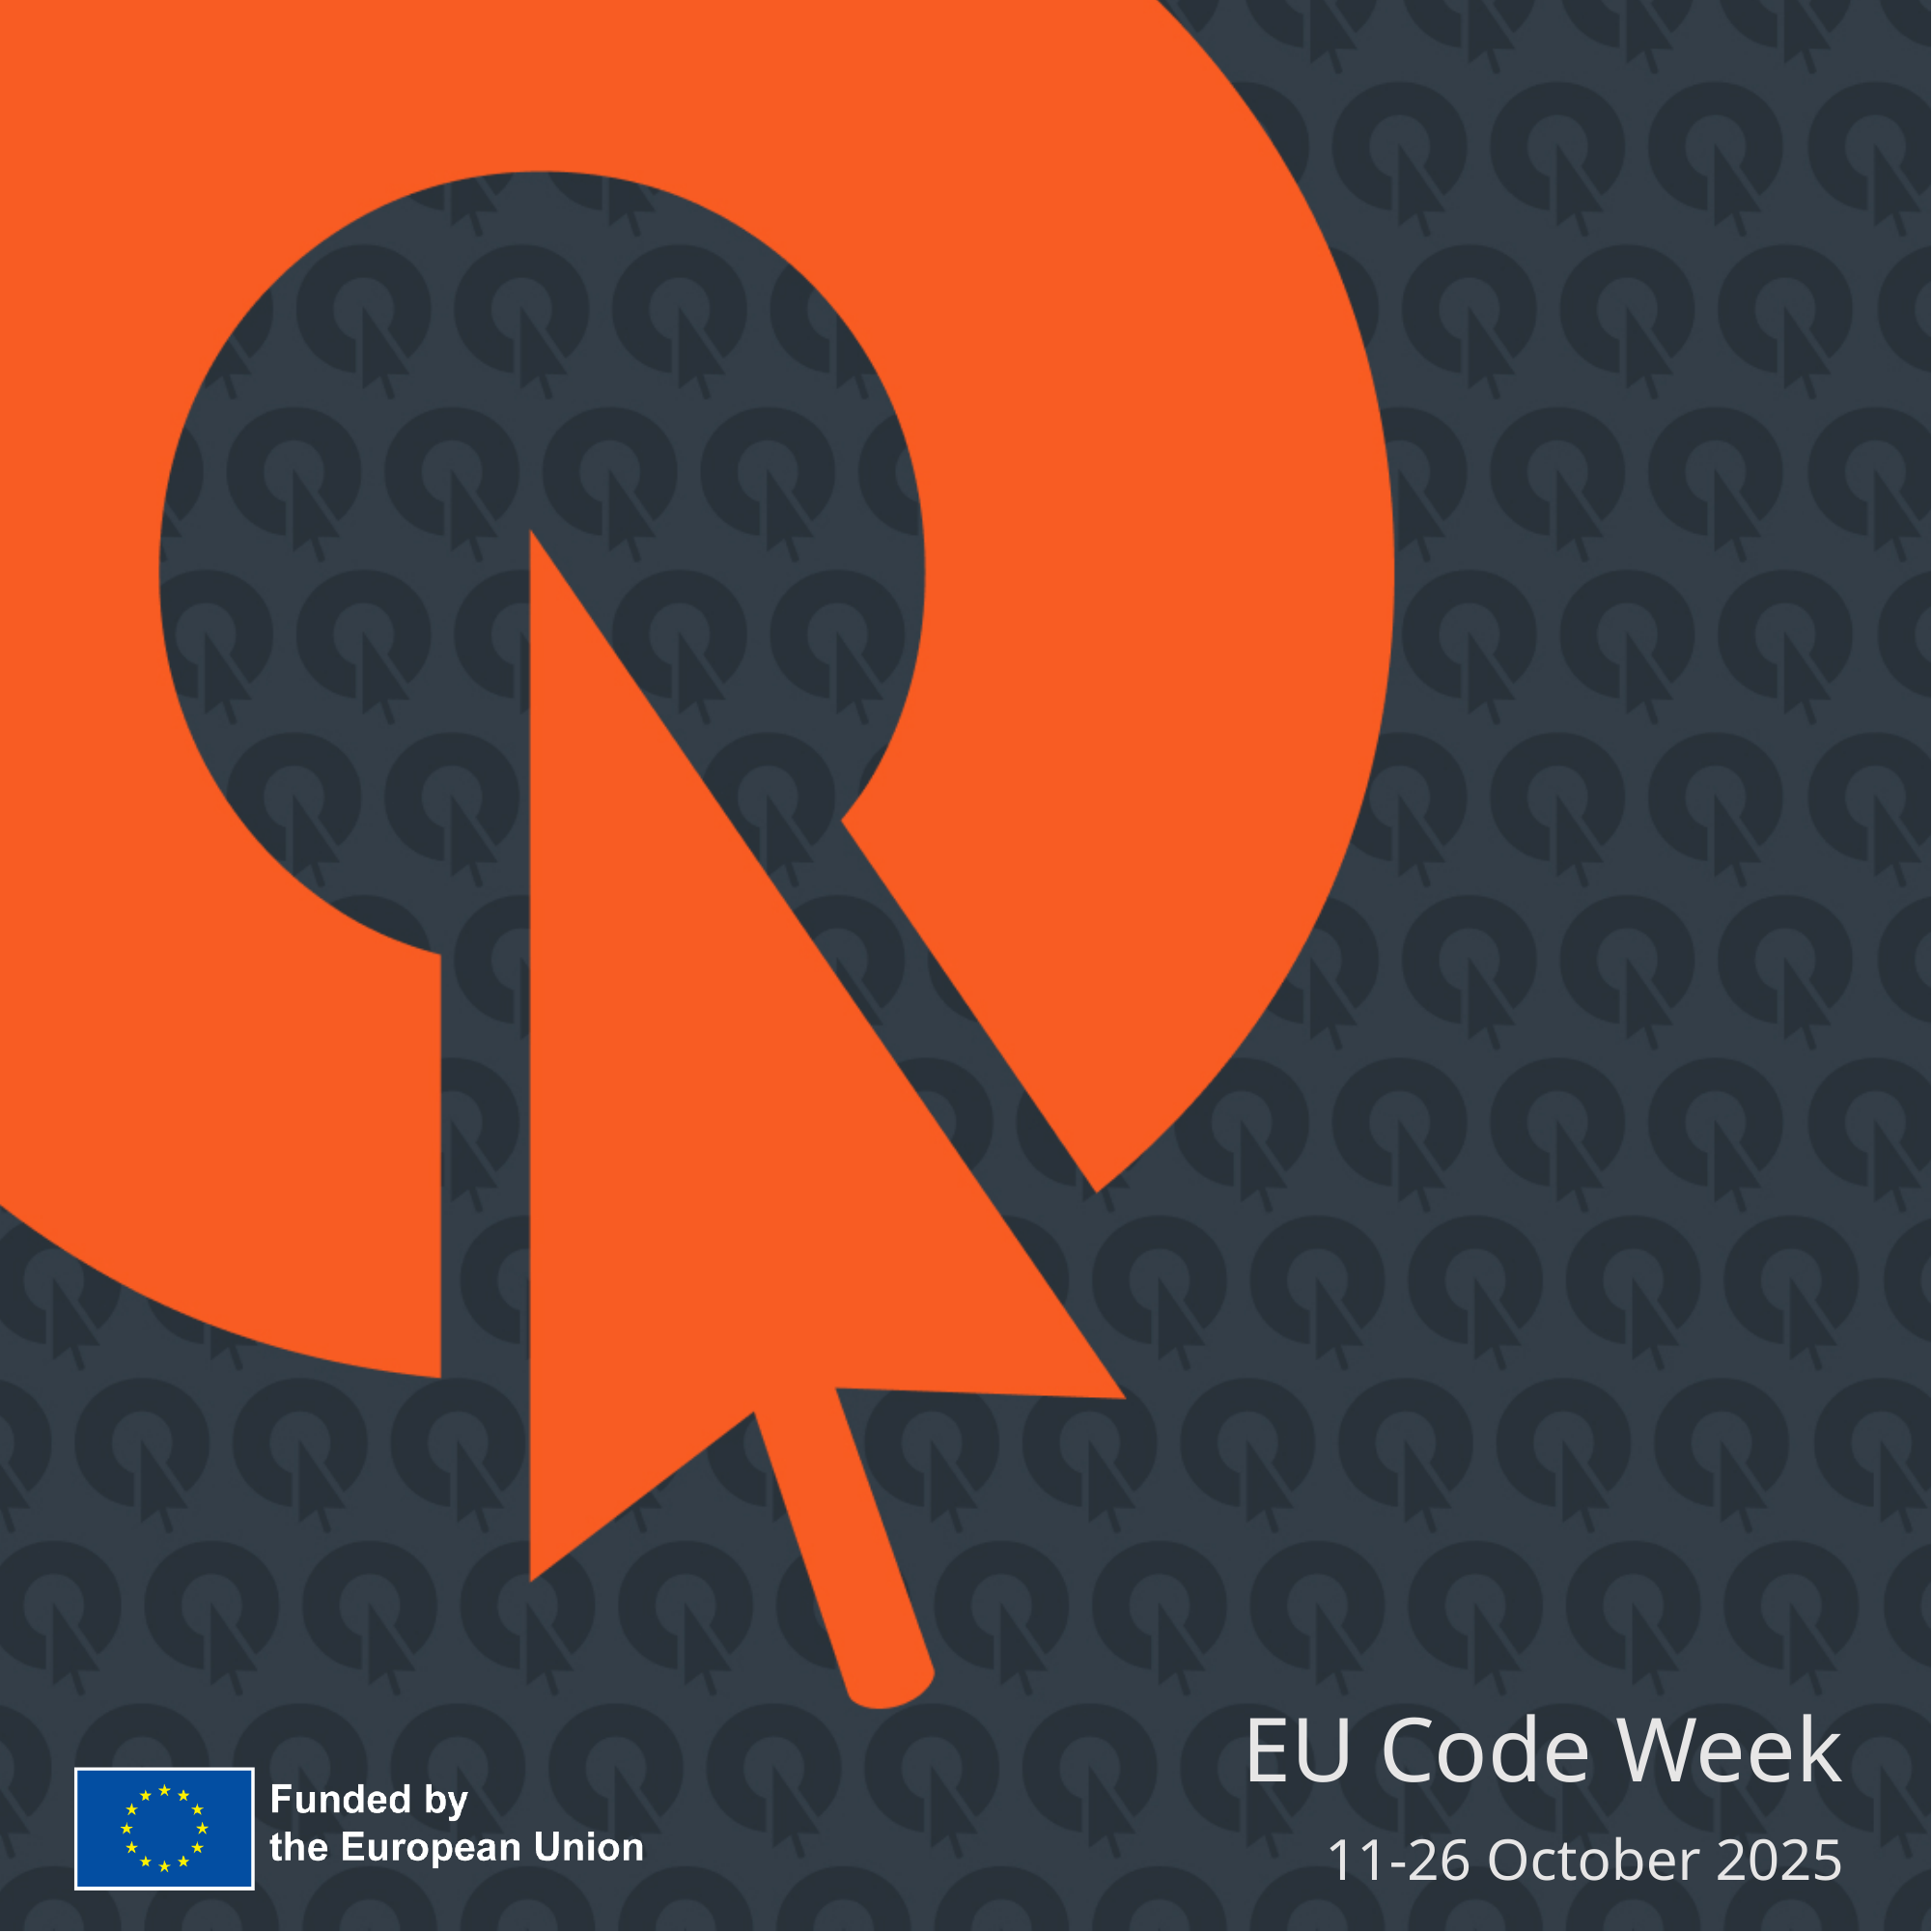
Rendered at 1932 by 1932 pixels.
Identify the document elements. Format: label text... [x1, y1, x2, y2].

text_box EU Code Week [1074, 1686, 1859, 1807]
text_box 11-26 October 2025 [1074, 1816, 1859, 1898]
picture [0, 0, 1931, 1931]
